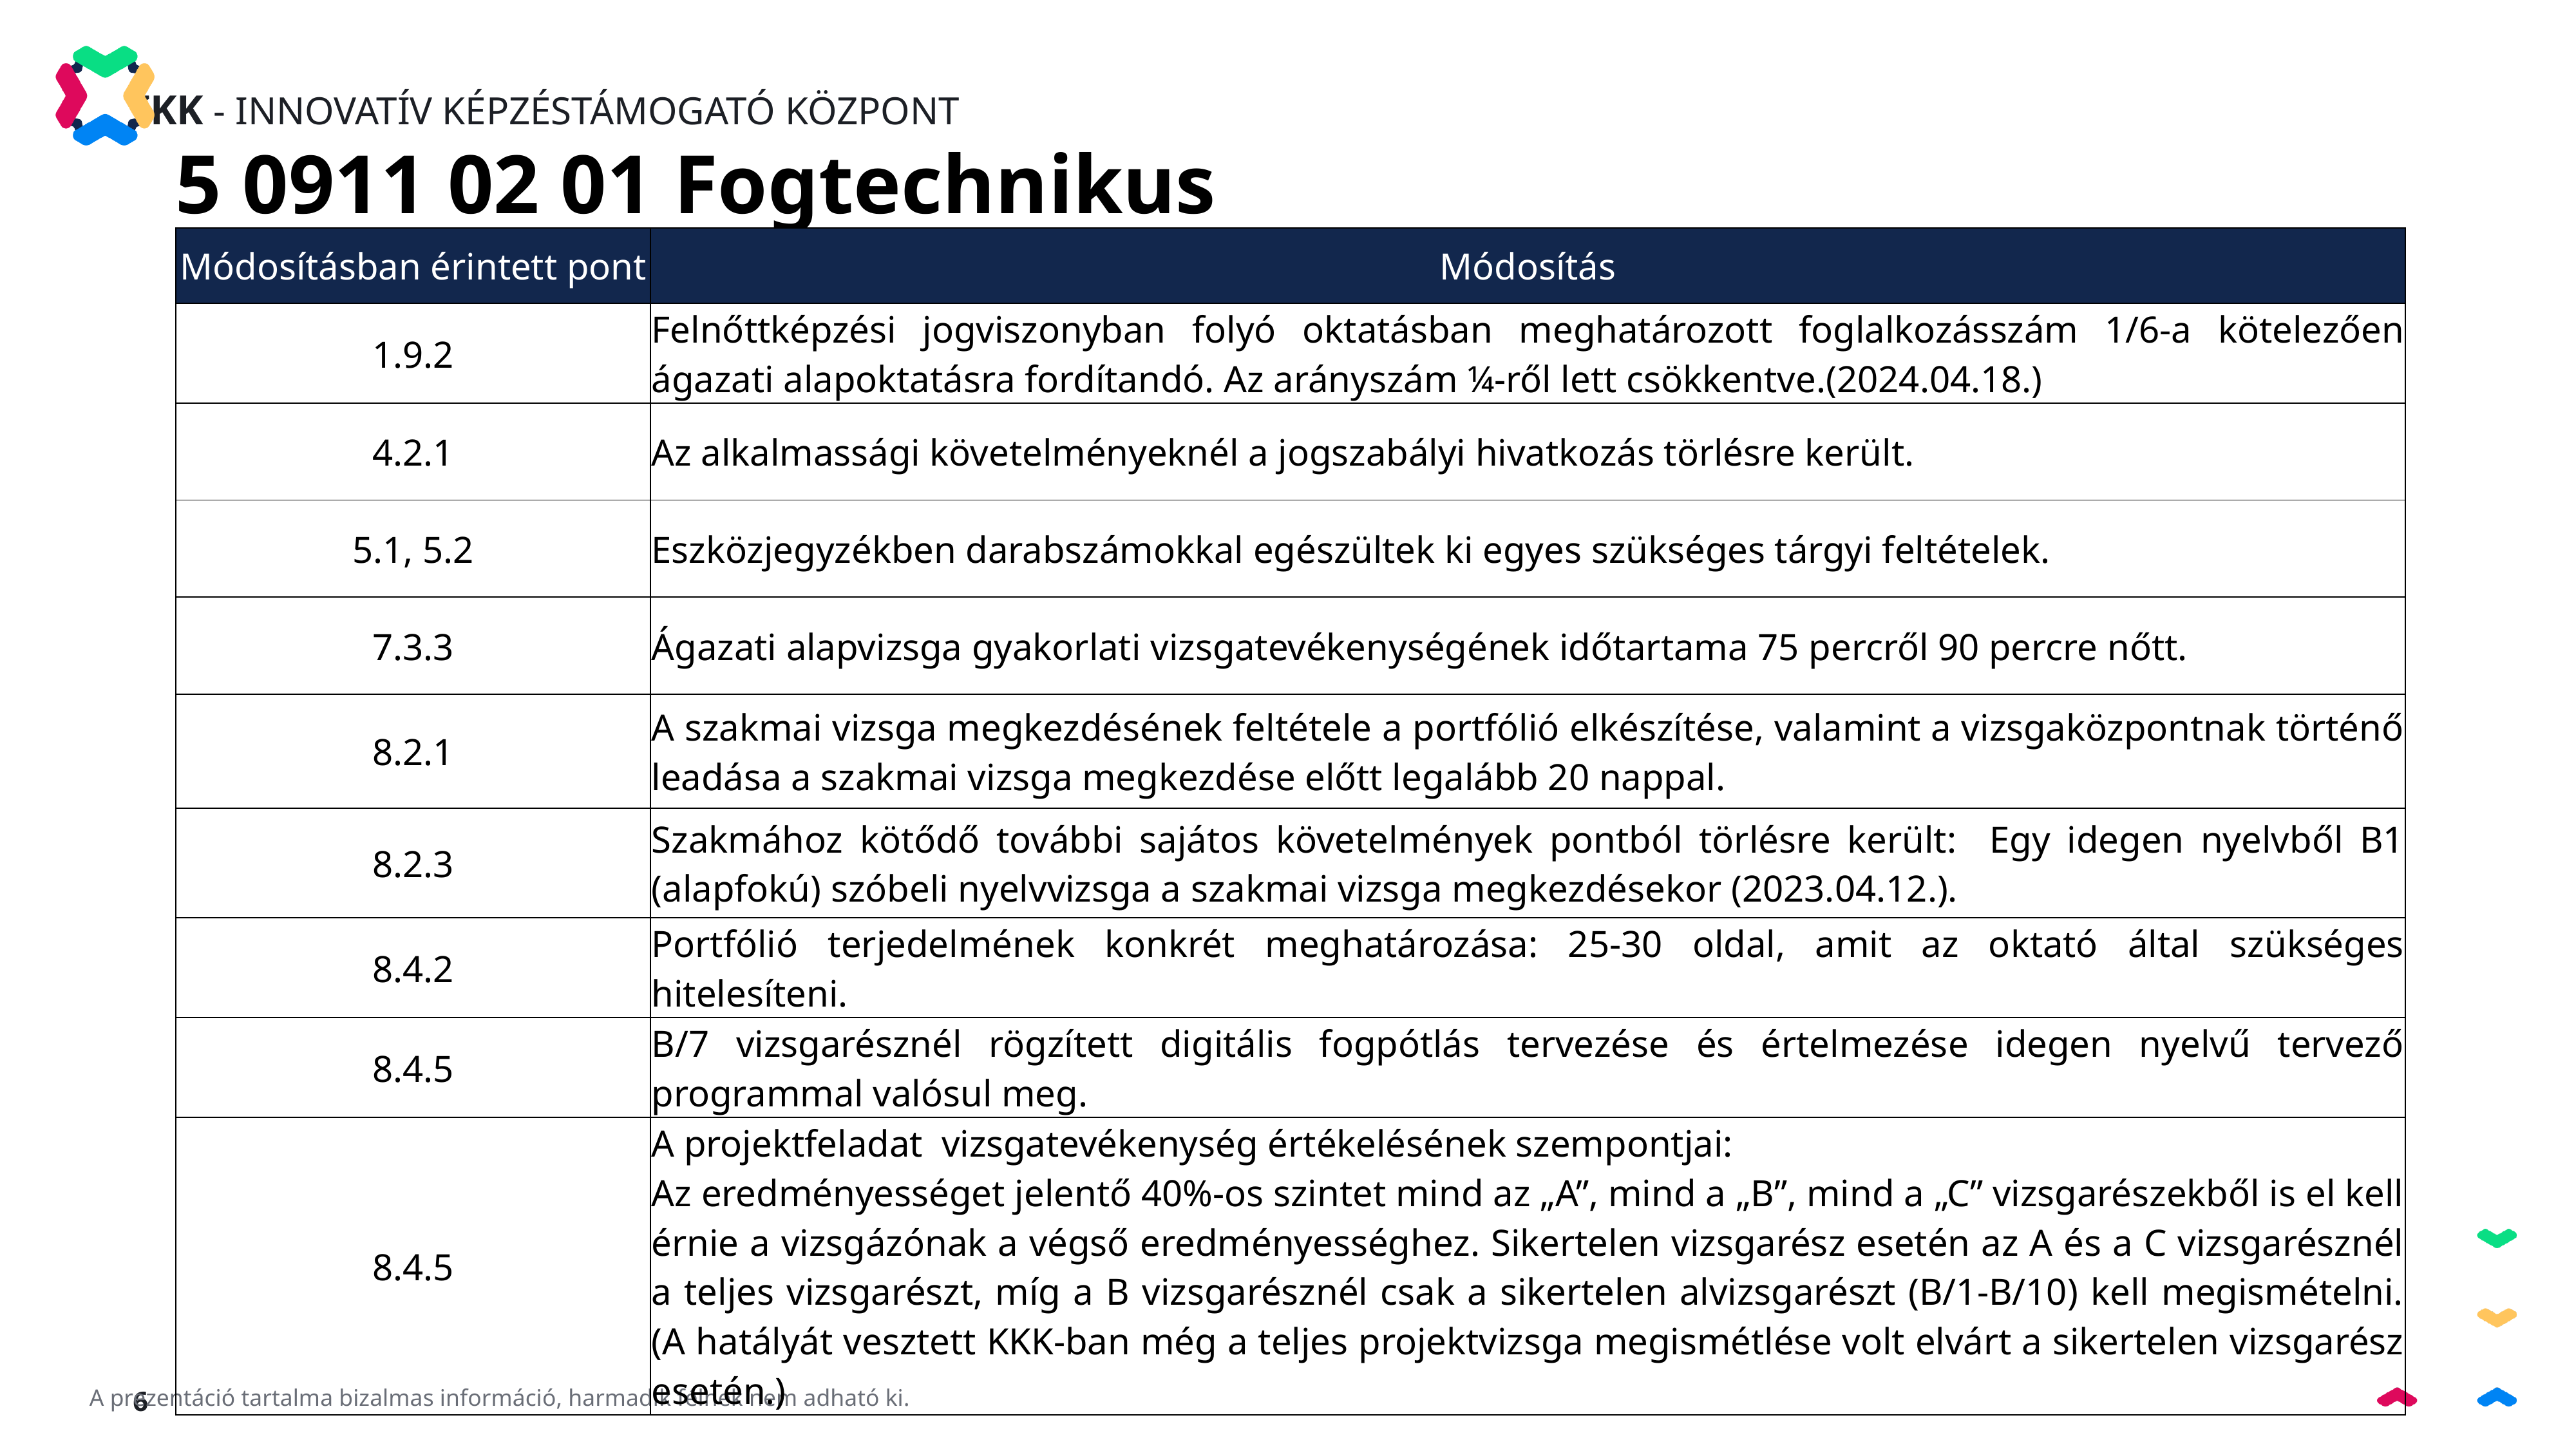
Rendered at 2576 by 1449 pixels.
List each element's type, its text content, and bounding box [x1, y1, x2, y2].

picture [2406, 1229, 2517, 1406]
table_cell Portfólió terjedelmének konkrét meghatározása: 25-30 oldal, amit az oktató által szükséges hitelesíteni. [651, 918, 2405, 1017]
table_cell Az alkalmassági követelményeknél a jogszabályi hivatkozás törlésre került. [651, 404, 2405, 500]
table_cell Szakmához kötődő további sajátos követelmények pontból törlésre került: Egy idegen nyelvből B1 (alapfokú) szóbeli nyelvvizsga a szakmai vizsga megkezdésekor (2023.04.12.). [651, 809, 2405, 917]
table_cell Ágazati alapvizsga gyakorlati vizsgatevékenységének időtartama 75 percről 90 percre nőtt. [651, 598, 2405, 694]
table_cell 8.2.3 [176, 809, 650, 917]
table_cell 5.1, 5.2 [176, 500, 650, 596]
table_cell 1.9.2 [176, 304, 650, 402]
table_cell 4.2.1 [176, 404, 650, 500]
table_cell 8.2.1 [176, 695, 650, 808]
list 5 0911 02 01 Fogtechnikus [175, 133, 2368, 204]
table_cell B/7 vizsgarésznél rögzített digitális fogpótlás tervezése és értelmezése idegen nyelvű tervező programmal valósul meg. [651, 1018, 2405, 1117]
table_cell 8.4.5 [176, 1118, 650, 1414]
table_cell A projektfeladat vizsgatevékenység értékelésének szempontjai: Az eredményességet jelentő 40%-os szintet mind az „A”, mind a „B”, mind a „C” vizsgarészekből is el kell érnie a vizsgázónak a végső eredményességhez. Sikertelen vizsgarész esetén az A és a C vizsgarésznél a teljes vizsgarészt, míg a B vizsgarésznél csak a sikertelen alvizsgarészt (B/1-B/10) kell megismételni. (A hatályát vesztett KKK-ban még a teljes projektvizsga megismétlése volt elvárt a sikertelen vizsgarész esetén.) [651, 1118, 2405, 1414]
table_cell 8.4.2 [176, 918, 650, 1017]
table_cell 8.4.5 [176, 1018, 650, 1117]
table_header Módosítás [651, 229, 2405, 303]
table_cell 7.3.3 [176, 598, 650, 694]
table_cell A szakmai vizsga megkezdésének feltétele a portfólió elkészítése, valamint a vizsgaközpontnak történő leadása a szakmai vizsga megkezdése előtt legalább 20 nappal. [651, 695, 2405, 808]
picture [55, 46, 155, 146]
table_cell Eszközjegyzékben darabszámokkal egészültek ki egyes szükséges tárgyi feltételek. [651, 500, 2405, 596]
table_header Módosításban érintett pont [176, 229, 650, 303]
table_cell Felnőttképzési jogviszonyban folyó oktatásban meghatározott foglalkozásszám 1/6-a kötelezően ágazati alapoktatásra fordítandó. Az arányszám ¼-ről lett csökkentve.(2024.04.18.) [651, 304, 2405, 402]
